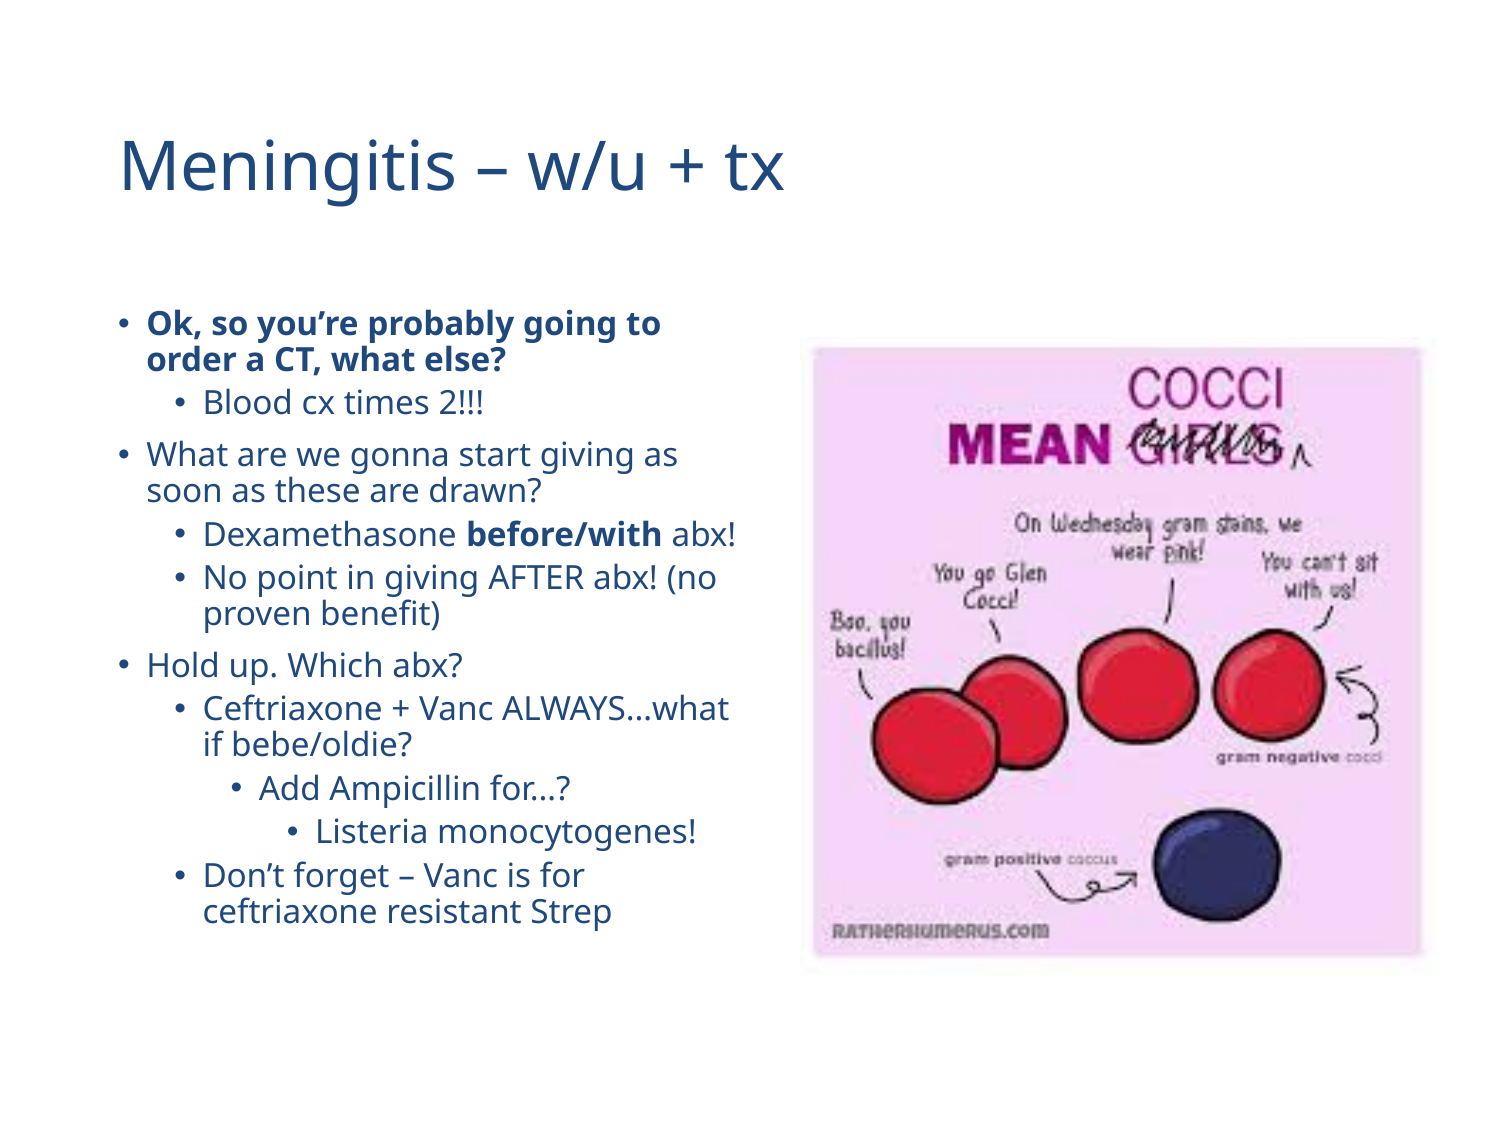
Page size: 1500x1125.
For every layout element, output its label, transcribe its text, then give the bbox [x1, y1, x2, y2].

list Ok, so you’re probably going to order a CT, what else? Blood cx times 2!!! What are we gonna start giving as soon as these are drawn? Dexamethasone before/with abx! No point in giving AFTER abx! (no proven benefit) Hold up. Which abx? Ceftriaxone + Vanc ALWAYS…what if bebe/oldie? Add Ampicillin for…? Listeria monocytogenes! Don’t forget – Vanc is for ceftriaxone resistant Strep [103, 299, 769, 1014]
title Meningitis – w/u + tx [103, 59, 1397, 278]
picture [800, 337, 1439, 976]
